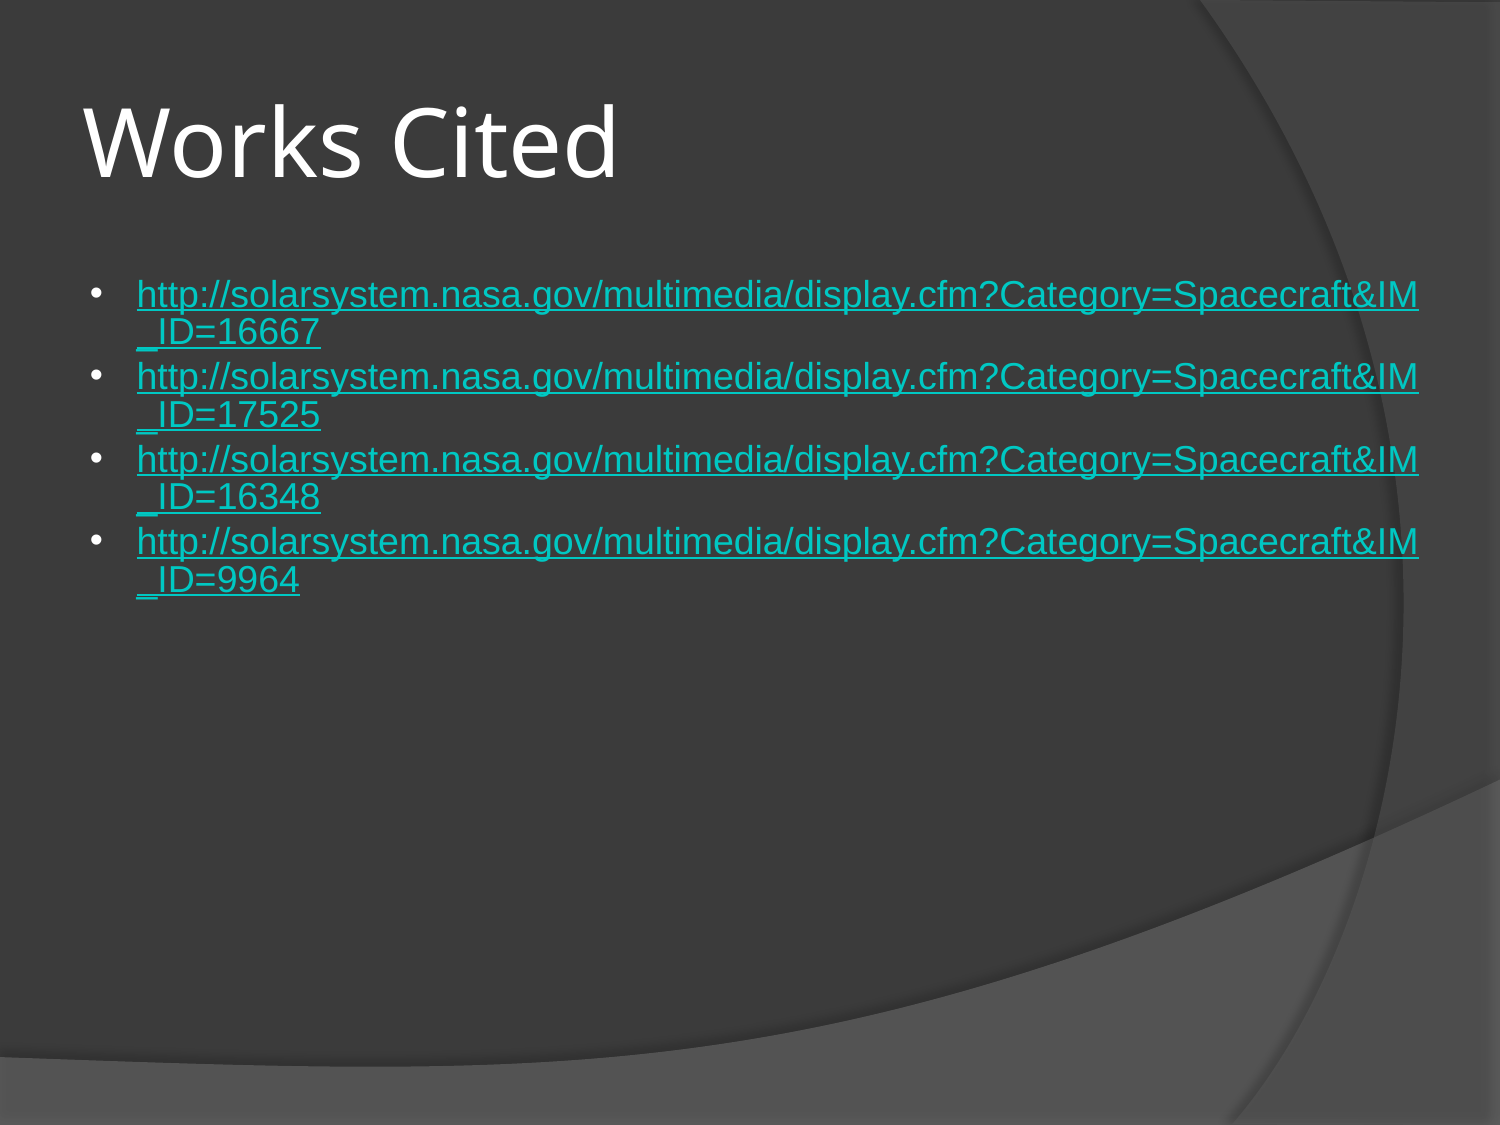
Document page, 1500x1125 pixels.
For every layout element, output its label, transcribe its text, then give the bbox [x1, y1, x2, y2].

text_box http://solarsystem.nasa.gov/multimedia/display.cfm?Category=Spacecraft&IM_ID=16667 http://solarsystem.nasa.gov/multimedia/display.cfm?Category=Spacecraft&IM_ID=17525 http://solarsystem.nasa.gov/multimedia/display.cfm?Category=Spacecraft&IM_ID=16348 http://solarsystem.nasa.gov/multimedia/display.cfm?Category=Spacecraft&IM_ID=9964 [75, 262, 1450, 593]
title Works Cited [75, 45, 1301, 233]
